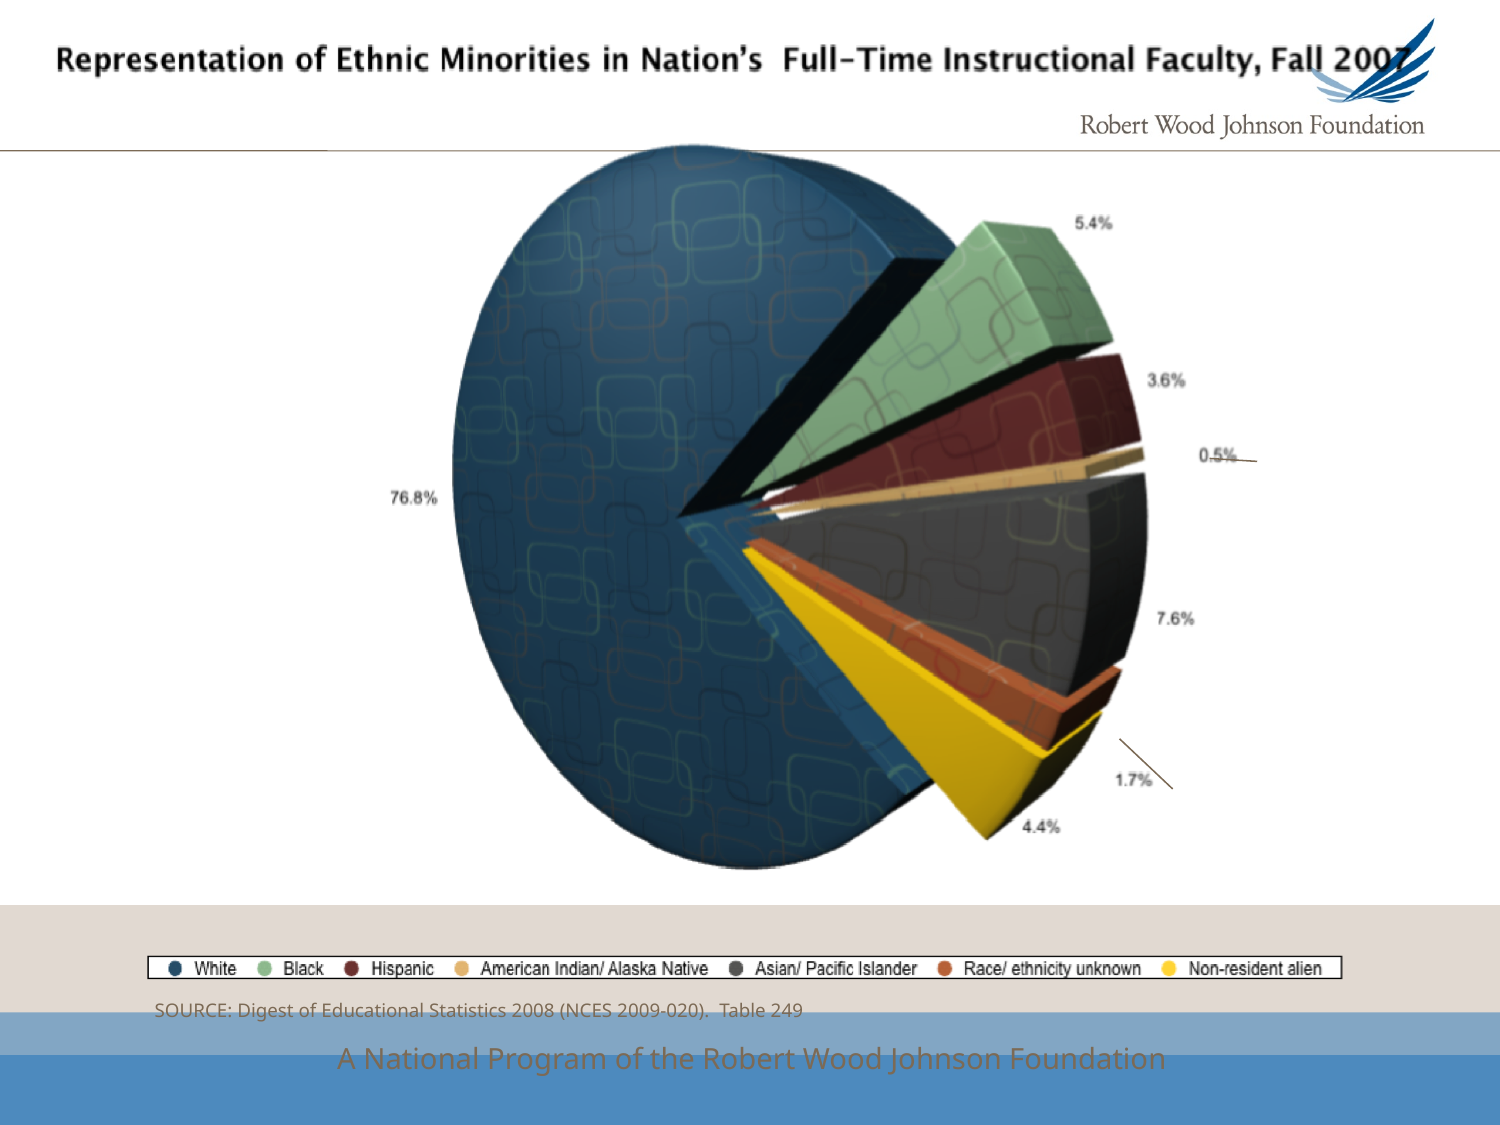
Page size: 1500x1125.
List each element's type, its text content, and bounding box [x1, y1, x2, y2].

picture [1076, 15, 1438, 142]
text_box SOURCE: Digest of Educational Statistics 2008 (NCES 2009-020). Table 249 [148, 998, 809, 1022]
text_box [37, 22, 1431, 990]
